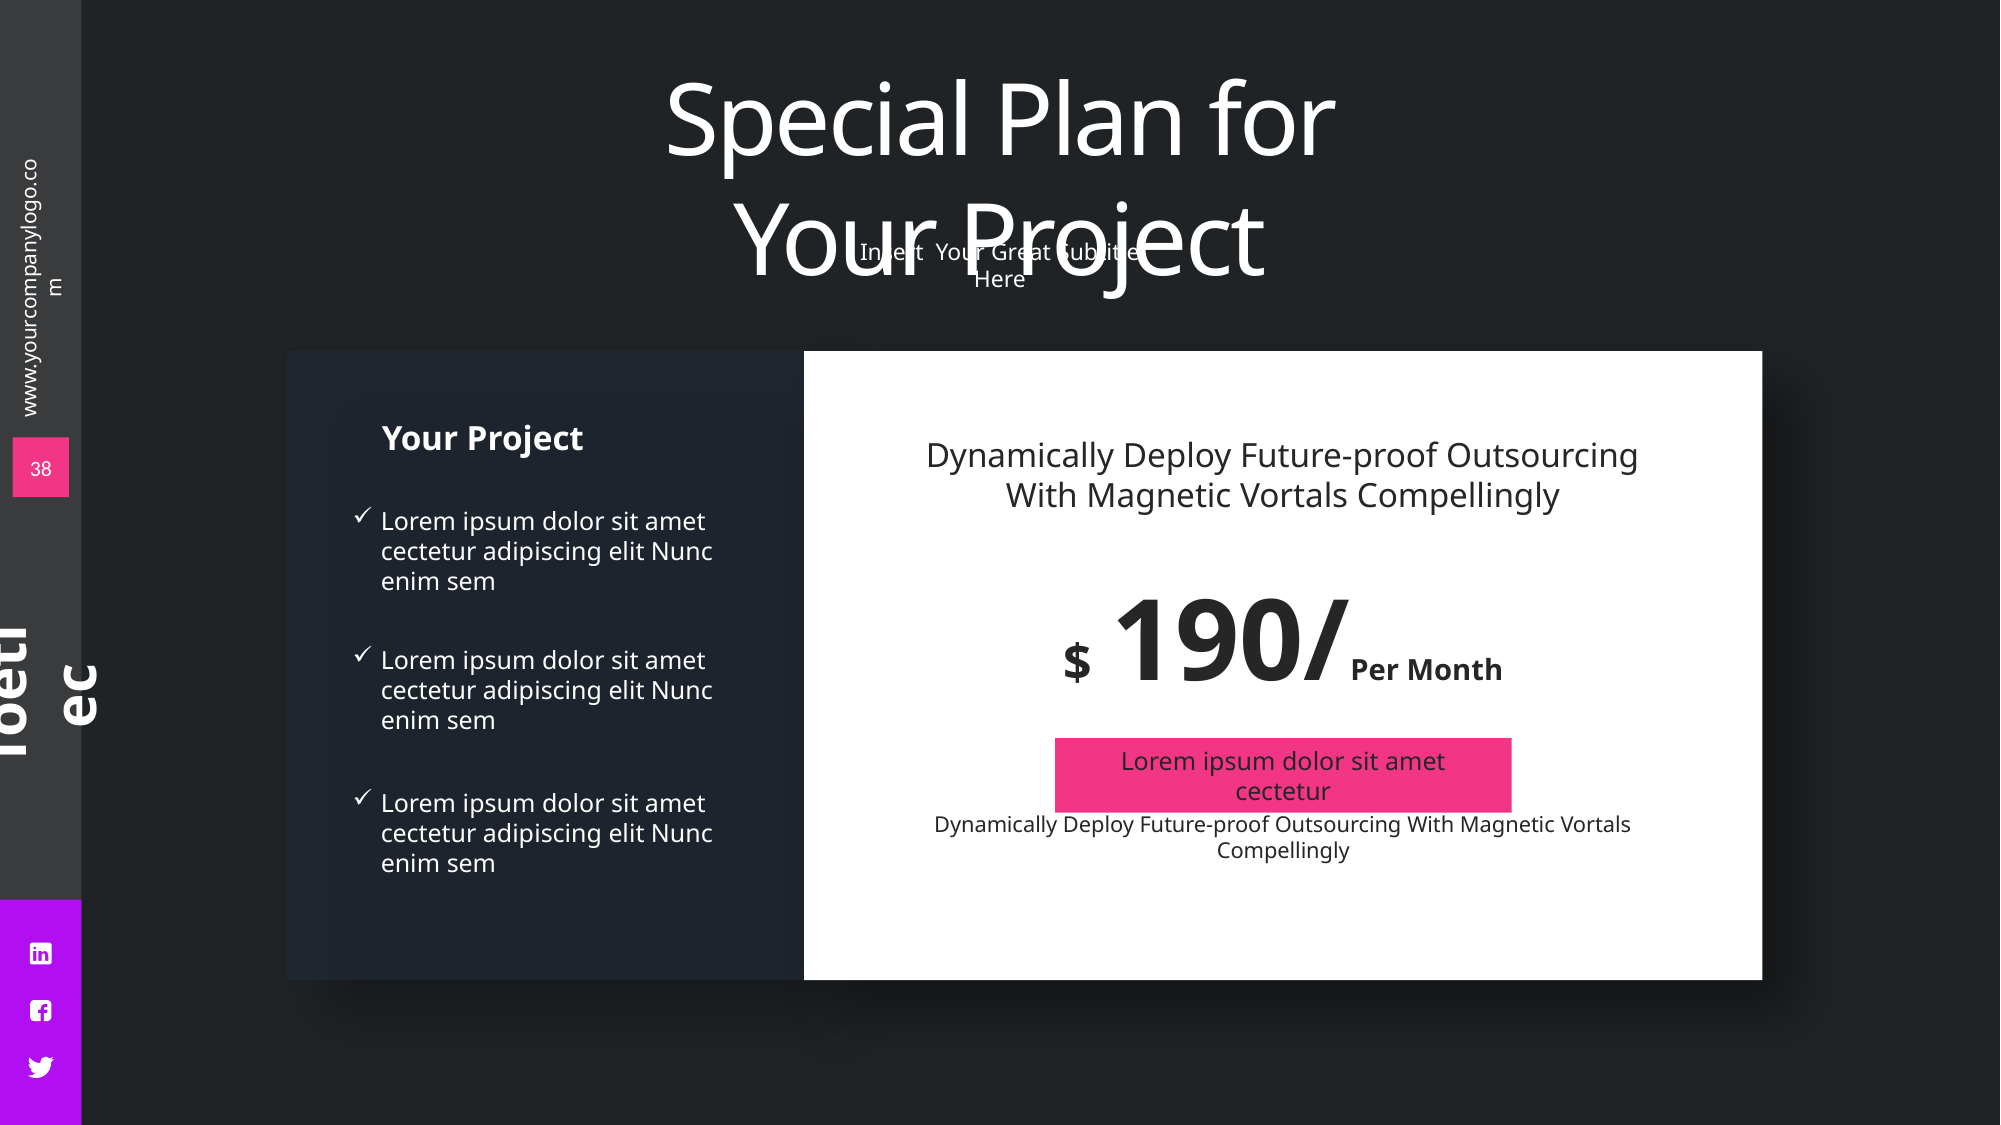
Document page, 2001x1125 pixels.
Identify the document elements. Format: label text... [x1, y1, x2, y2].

text_box Dynamically Deploy Future-proof Outsourcing With Magnetic Vortals Compellingly [876, 795, 1691, 878]
slide_number 38 [12, 437, 69, 498]
text_box [286, 792, 802, 981]
text_box Lorem ipsum dolor sit amet cectetur adipiscing elit Nunc enim sem [338, 792, 736, 885]
picture [81, 0, 2000, 792]
text_box [803, 792, 1763, 981]
